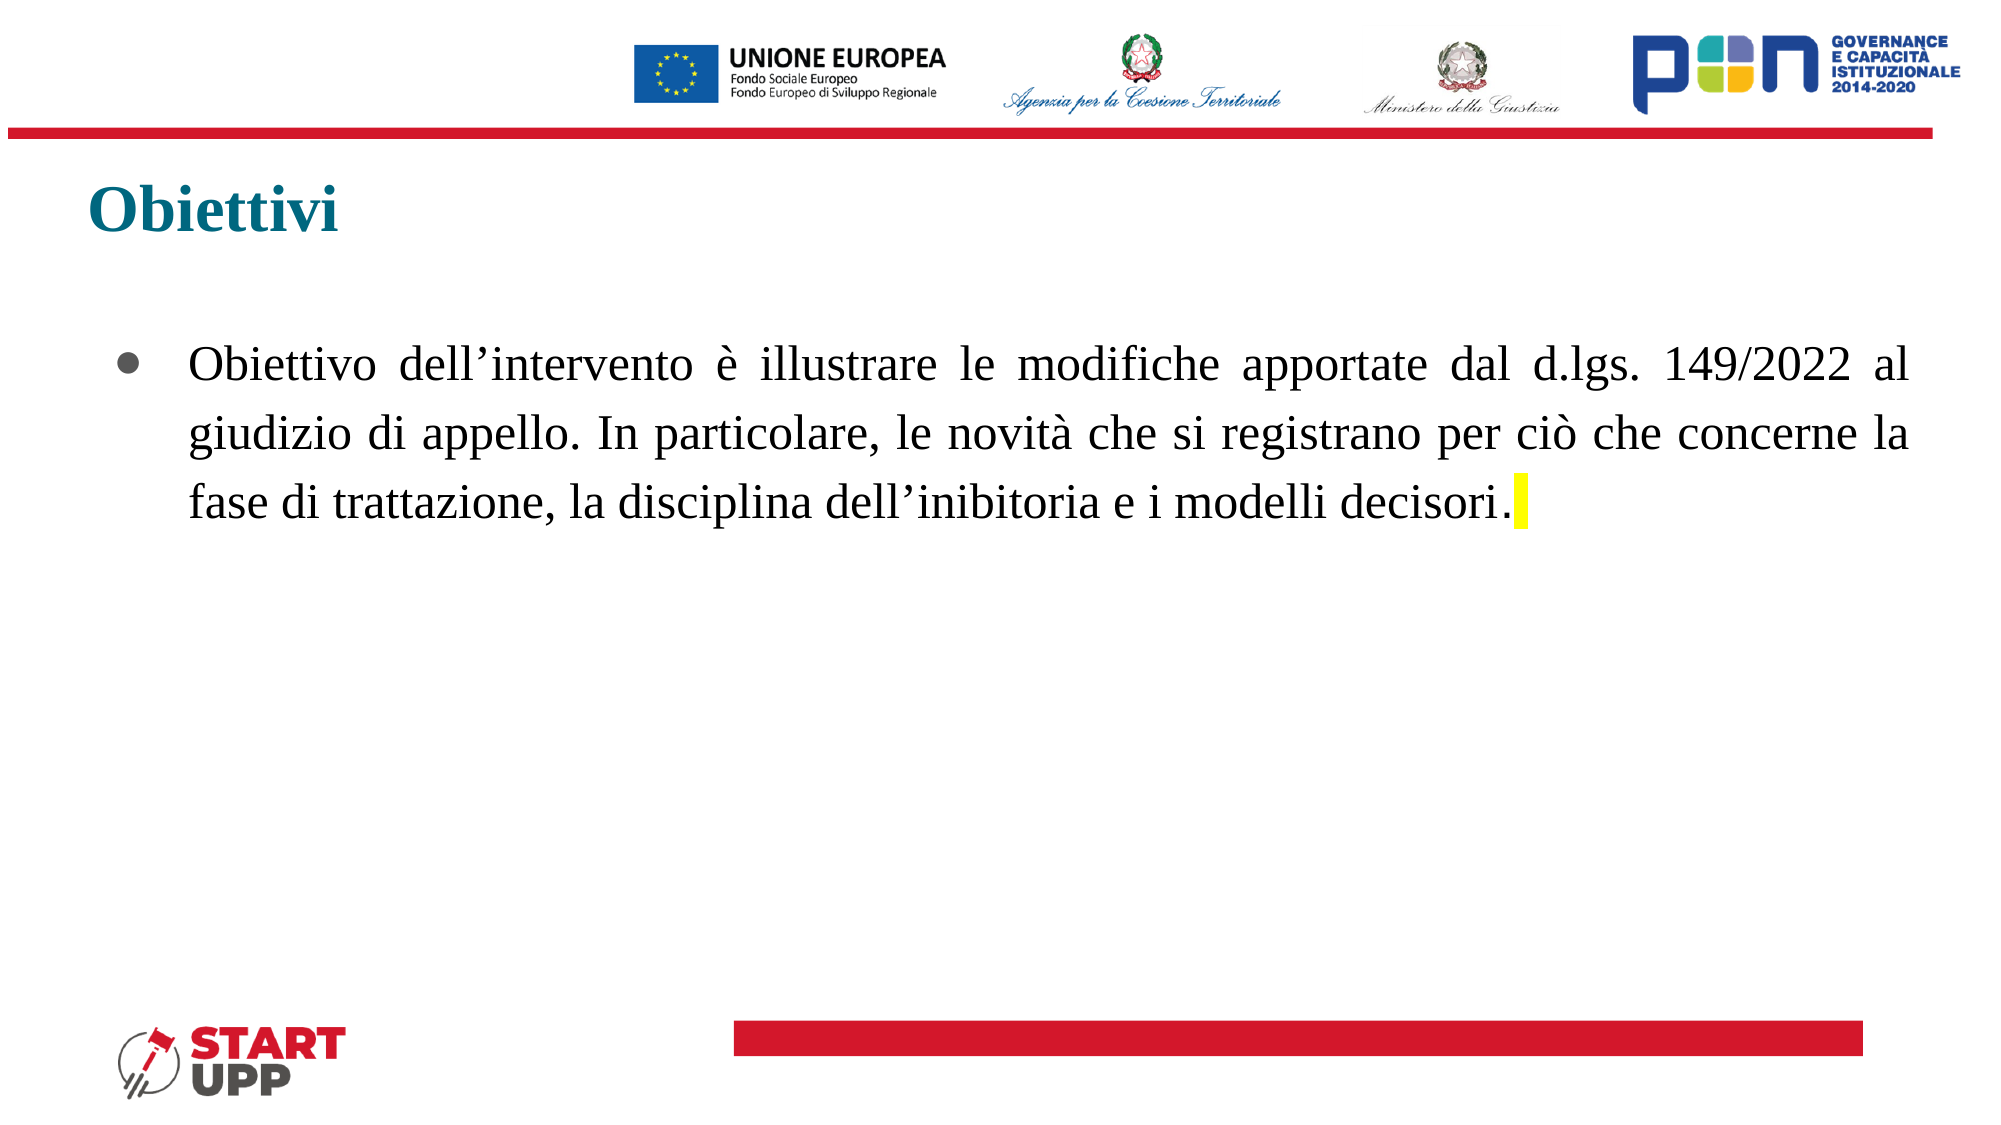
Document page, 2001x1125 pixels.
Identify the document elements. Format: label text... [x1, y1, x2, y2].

picture [612, 24, 1972, 119]
title Obiettivi [67, 144, 1932, 271]
list Obiettivo dell’intervento è illustrare le modifiche apportate dal d.lgs. 149/2022 al giudizio di appello. In particolare, le novità che si registrano per ciò che concerne la fase di trattazione, la disciplina dell’inibitoria e i modelli decisori. [67, 301, 1933, 1000]
picture [114, 1019, 351, 1103]
